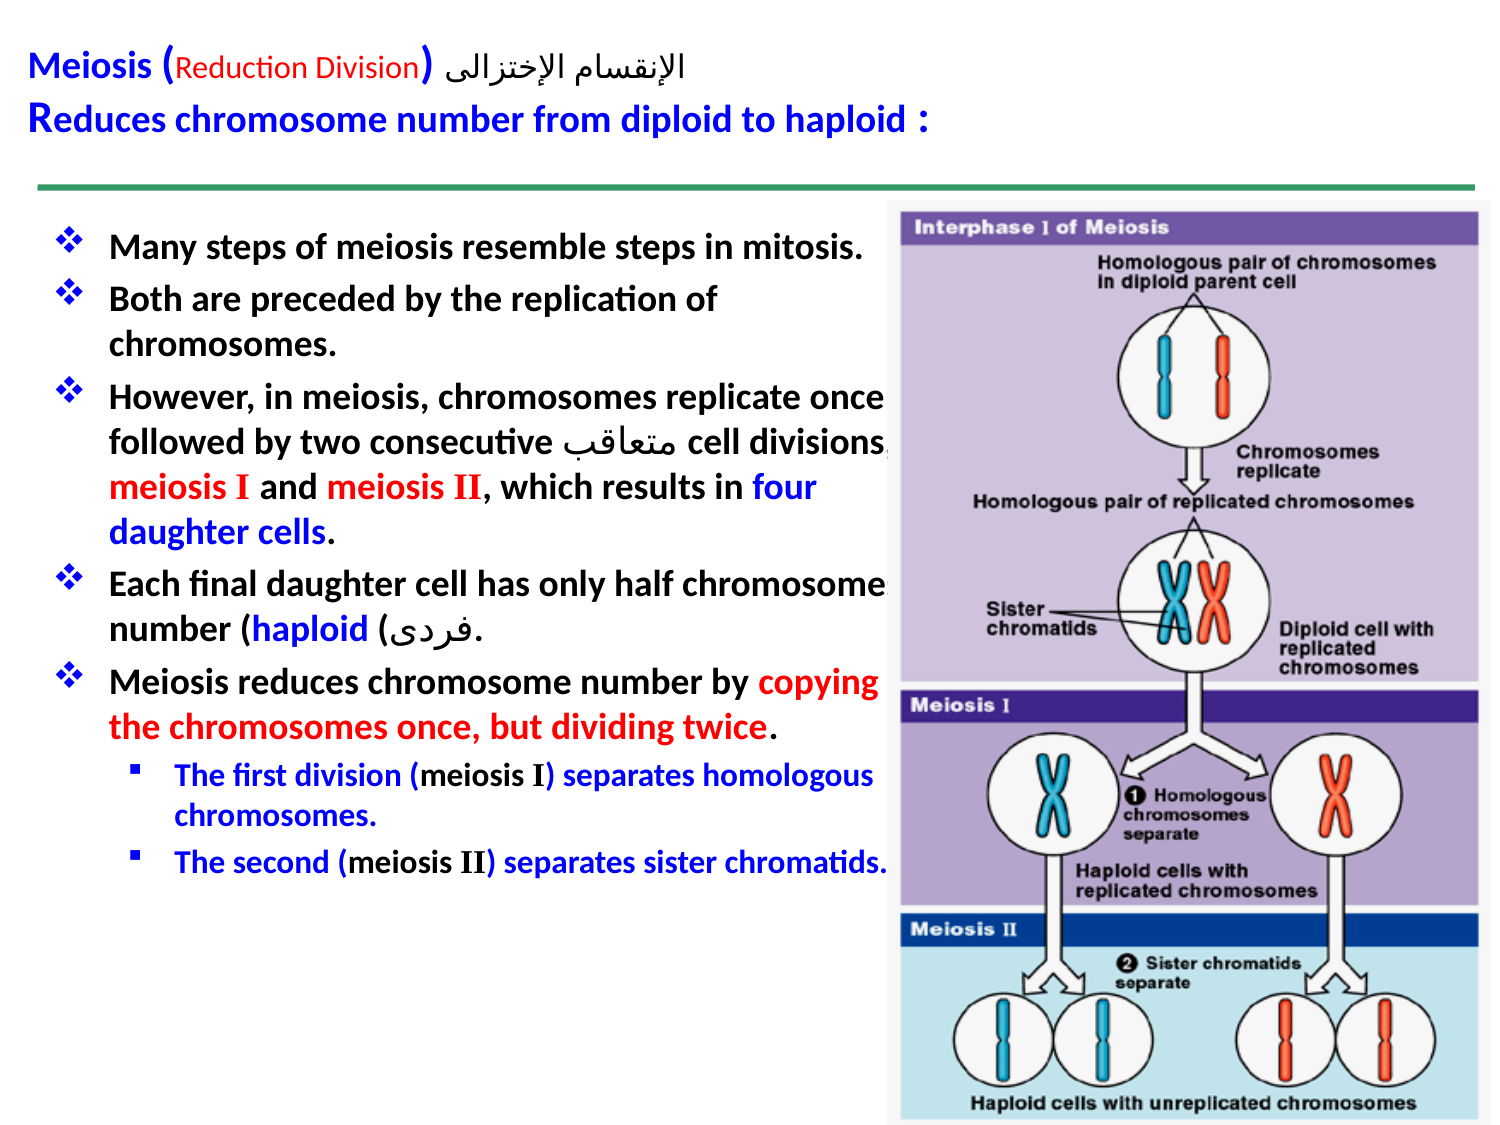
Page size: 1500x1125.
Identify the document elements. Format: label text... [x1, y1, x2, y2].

picture [887, 199, 1491, 1125]
title Meiosis (Reduction Division) الإنقسام الإختزالى Reduces chromosome number from diploid to haploid : [12, 24, 1488, 150]
list Many steps of meiosis resemble steps in mitosis. Both are preceded by the replication of chromosomes. However, in meiosis, chromosomes replicate once followed by two consecutive متعاقب cell divisions, meiosis I and meiosis II, which results in four daughter cells. Each final daughter cell has only half chromosomes number (haploid (فردى. Meiosis reduces chromosome number by copying the chromosomes once, but dividing twice. The first division (meiosis I) separates homologous chromosomes. The second (meiosis II) separates sister chromatids. [37, 214, 882, 888]
